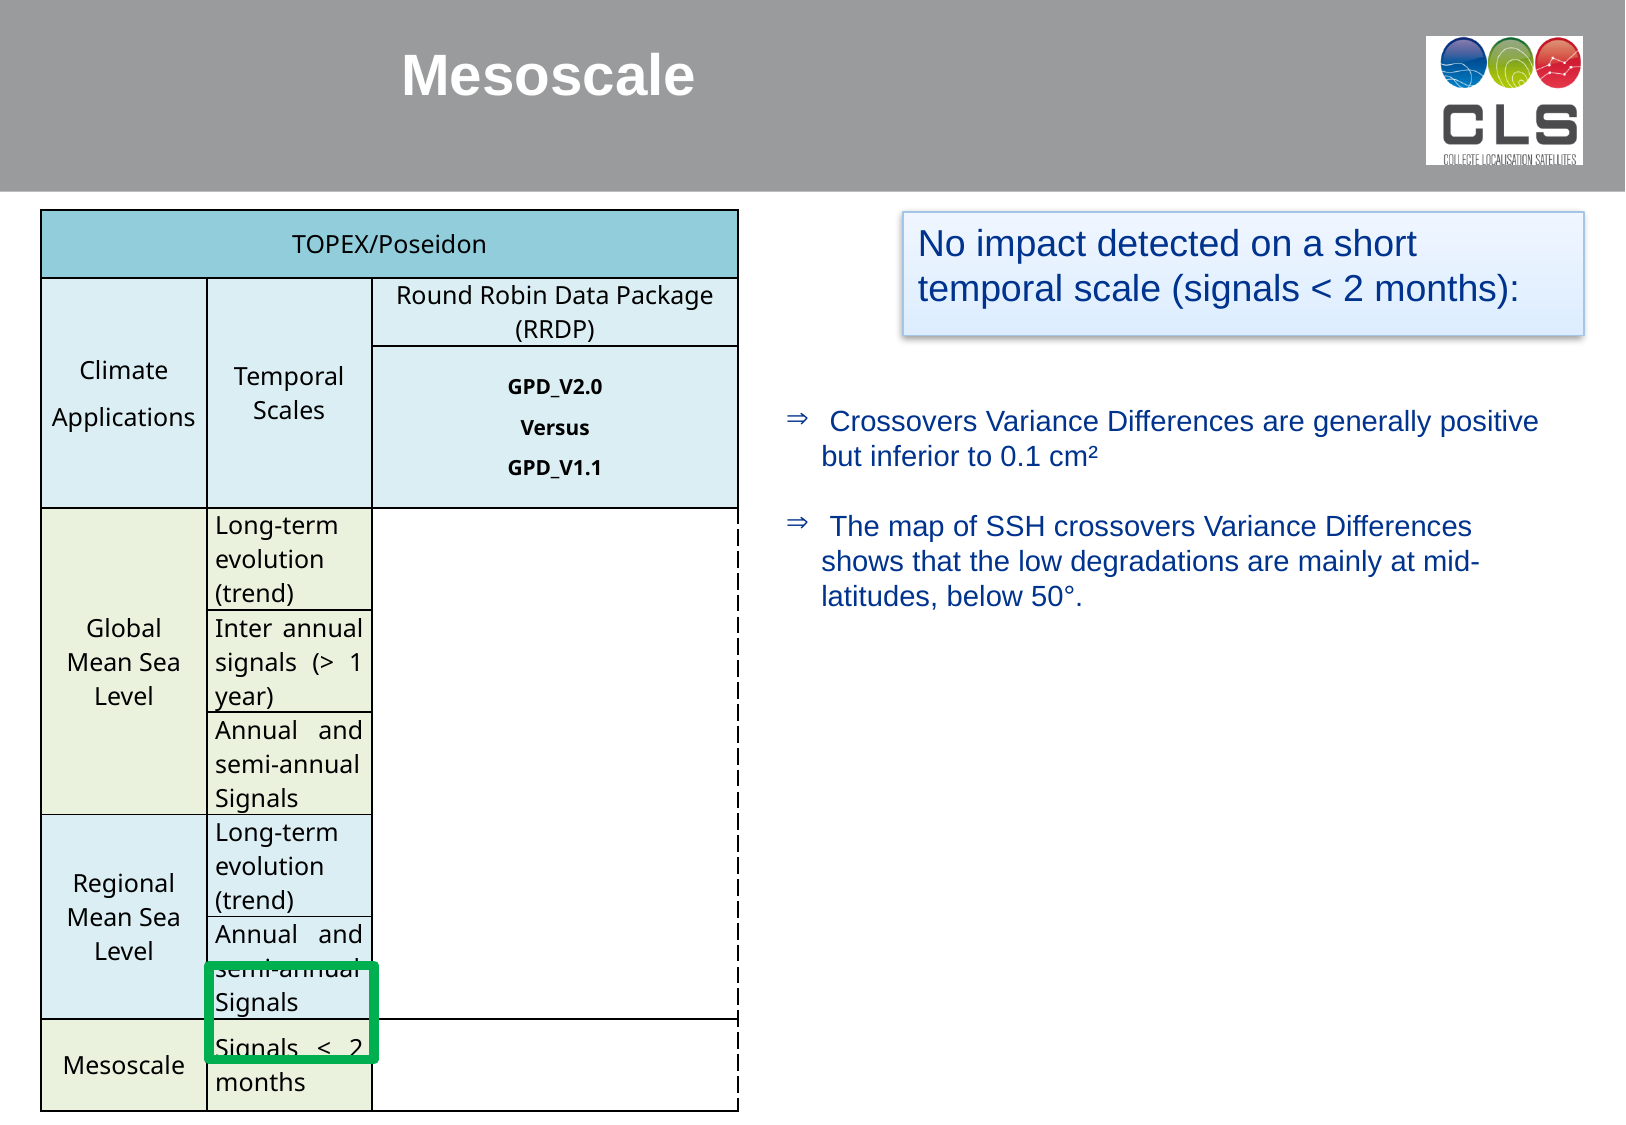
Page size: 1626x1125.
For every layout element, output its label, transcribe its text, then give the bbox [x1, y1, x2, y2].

table_cell [373, 509, 738, 1018]
text_box No impact detected on a short temporal scale (signals < 2 months): [902, 211, 1585, 336]
table_cell Global Mean Sea Level [42, 509, 206, 814]
text_box Crossovers Variance Differences are generally positive but inferior to 0.1 cm² The map of SSH crossovers Variance Differences shows that the low degradations are mainly at mid-latitudes, below 50°. [771, 325, 1560, 620]
table_cell Annual and semi-annual Signals [208, 713, 371, 814]
table_cell Temporal Scales [208, 279, 371, 507]
table_cell Round Robin Data Package (RRDP) [373, 279, 737, 345]
text_box [207, 963, 376, 1062]
table_cell Long-term evolution (trend) [208, 815, 371, 916]
table_cell [373, 1020, 738, 1110]
table_cell Regional Mean Sea Level [42, 815, 206, 1018]
table_cell Climate Applications [42, 279, 206, 507]
text_box Mesoscale [386, 40, 1162, 119]
picture [1426, 36, 1583, 165]
table_cell GPD_V2.0 Versus GPD_V1.1 [373, 347, 737, 507]
table_cell Annual and semi-annual Signals [208, 917, 371, 963]
table_cell Mesoscale [42, 1020, 206, 1110]
table_cell Signals < 2 months [208, 1062, 371, 1110]
table_cell Long-term evolution (trend) [208, 509, 371, 609]
table_cell Inter annual signals (> 1 year) [208, 611, 371, 711]
table_header TOPEX/Poseidon [42, 211, 737, 277]
